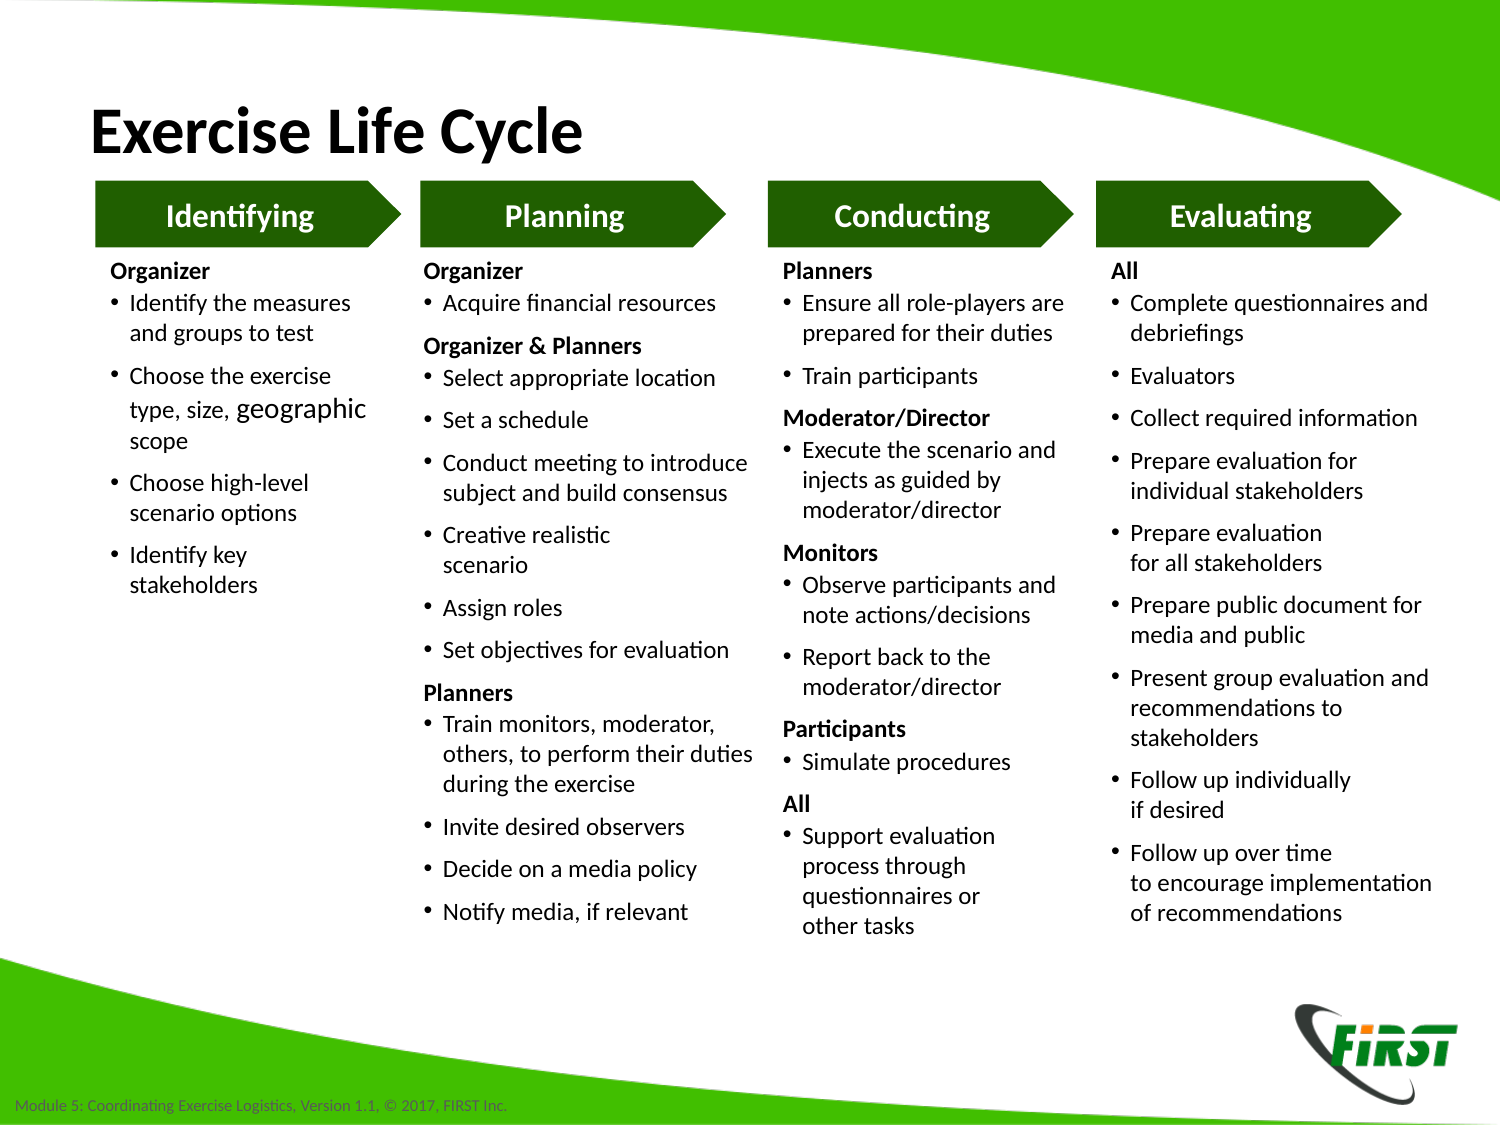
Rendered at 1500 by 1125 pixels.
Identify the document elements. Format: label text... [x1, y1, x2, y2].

title Exercise Life Cycle [75, 59, 1436, 205]
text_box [95, 180, 402, 611]
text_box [408, 180, 767, 941]
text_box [767, 180, 1086, 955]
picture [0, 0, 1500, 1125]
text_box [1096, 180, 1454, 942]
